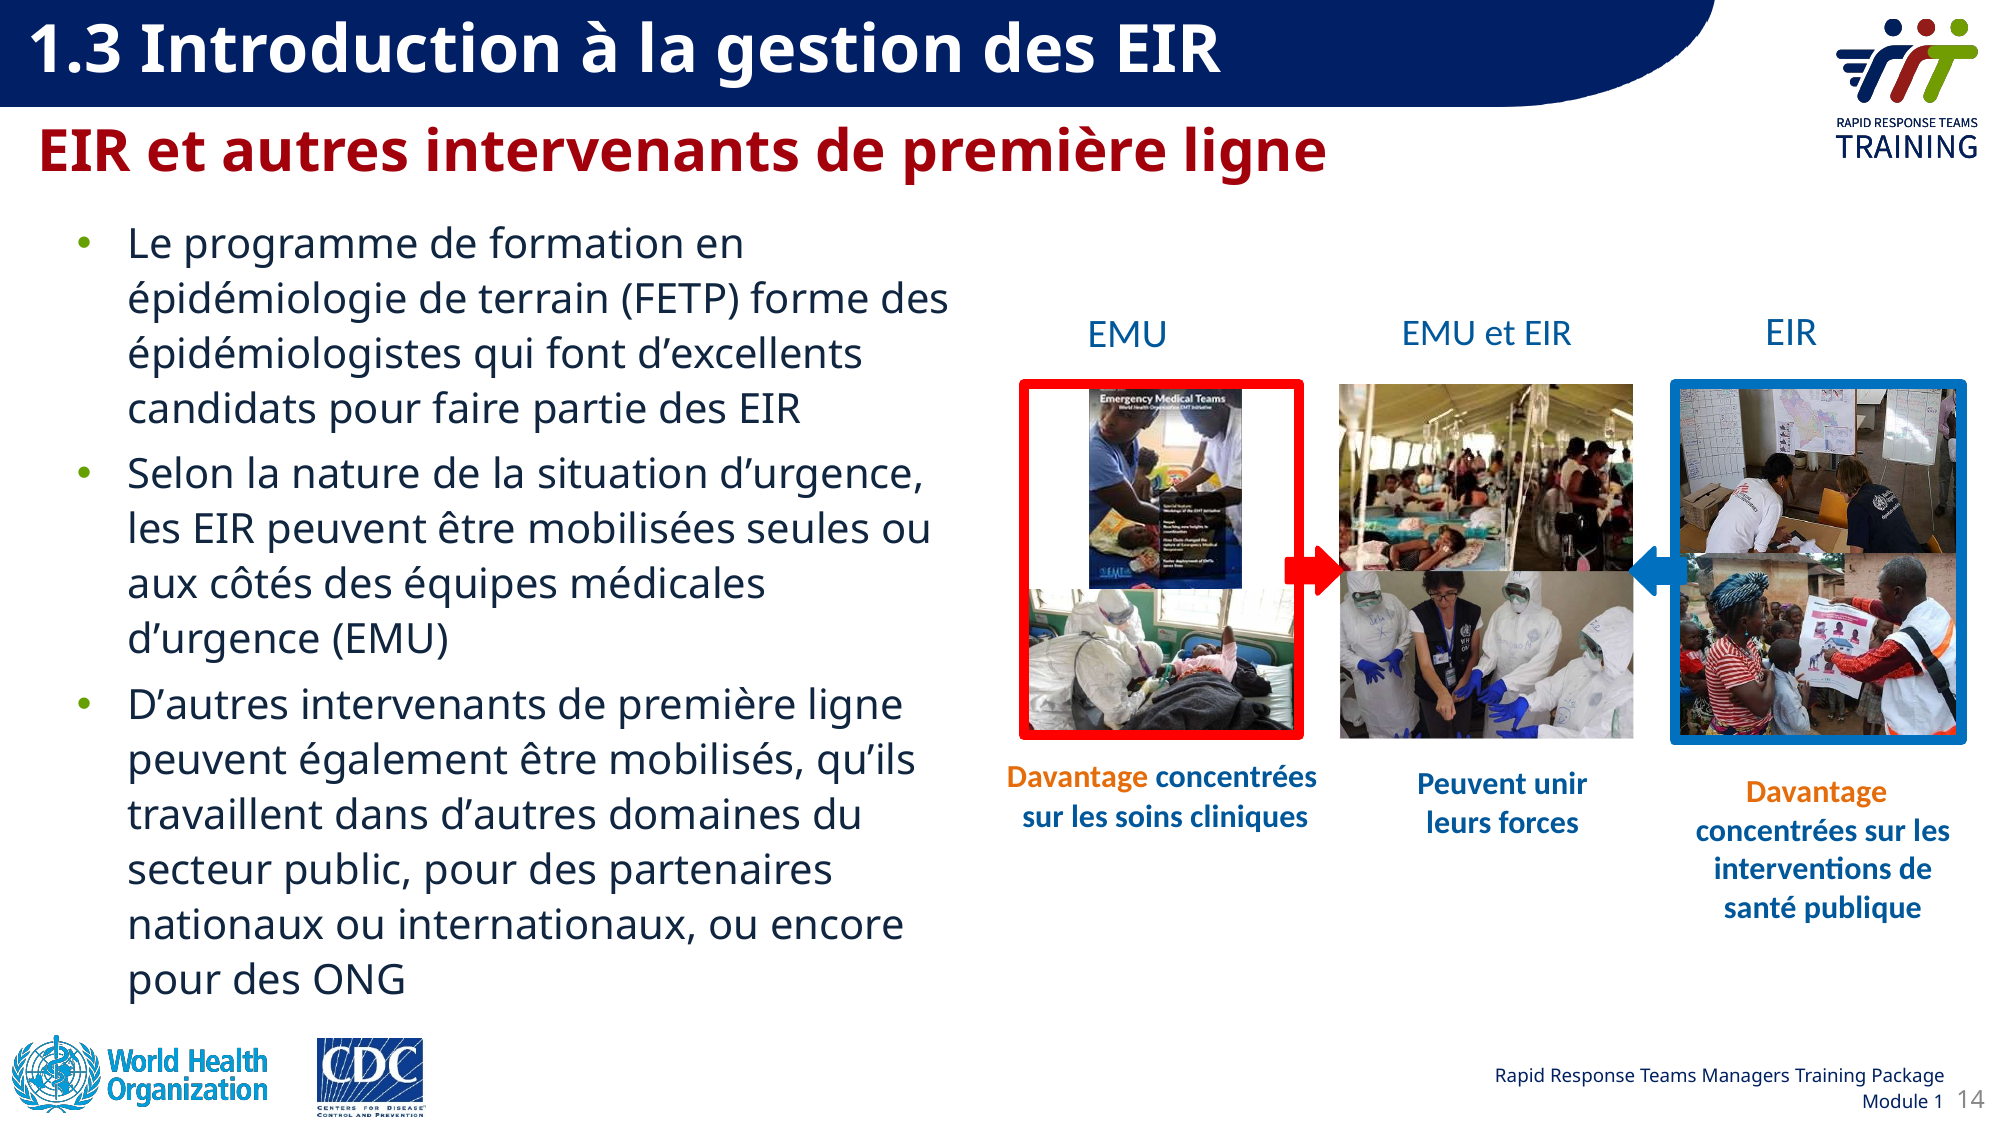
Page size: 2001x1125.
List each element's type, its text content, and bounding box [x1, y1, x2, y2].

list Le programme de formation en épidémiologie de terrain (FETP) forme des épidémiologistes qui font dʼexcellents candidats pour faire partie des EIR Selon la nature de la situation dʼurgence, les EIR peuvent être mobilisées seules ou aux côtés des équipes médicales dʼurgence (EMU) Dʼautres intervenants de première ligne peuvent également être mobilisés, quʼils travaillent dans dʼautres domaines du secteur public, pour des partenaires nationaux ou internationaux, ou encore pour des ONG [68, 216, 962, 969]
list 1.3 Introduction à la gestion des EIR [19, 7, 1532, 111]
picture [50, 1108, 62, 1113]
picture [317, 1038, 426, 1117]
picture [30, 1083, 37, 1091]
picture [34, 1054, 43, 1078]
picture [1835, 19, 1978, 167]
text_box Davantage concentrées sur les interventions de santé publique [1675, 768, 1958, 926]
picture [12, 1083, 48, 1113]
text_box Peuvent unir leurs forces [1399, 760, 1604, 840]
text_box EIR [1763, 302, 1864, 353]
picture [0, 0, 1717, 107]
text_box Davantage concentrées sur les soins cliniques [1002, 753, 1329, 835]
picture [24, 1054, 36, 1087]
text_box EMU et EIR [1385, 300, 1587, 361]
picture [59, 1035, 267, 1113]
picture [22, 1062, 26, 1077]
picture [40, 1062, 47, 1070]
picture [12, 1035, 54, 1068]
text_box 14 [1557, 1075, 1993, 1121]
text_box EIR et autres intervenants de première ligne [30, 113, 1542, 216]
picture [71, 1053, 90, 1091]
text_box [1019, 380, 1966, 745]
picture [46, 1056, 54, 1062]
picture [36, 1088, 78, 1105]
text_box EMU [1085, 305, 1188, 356]
